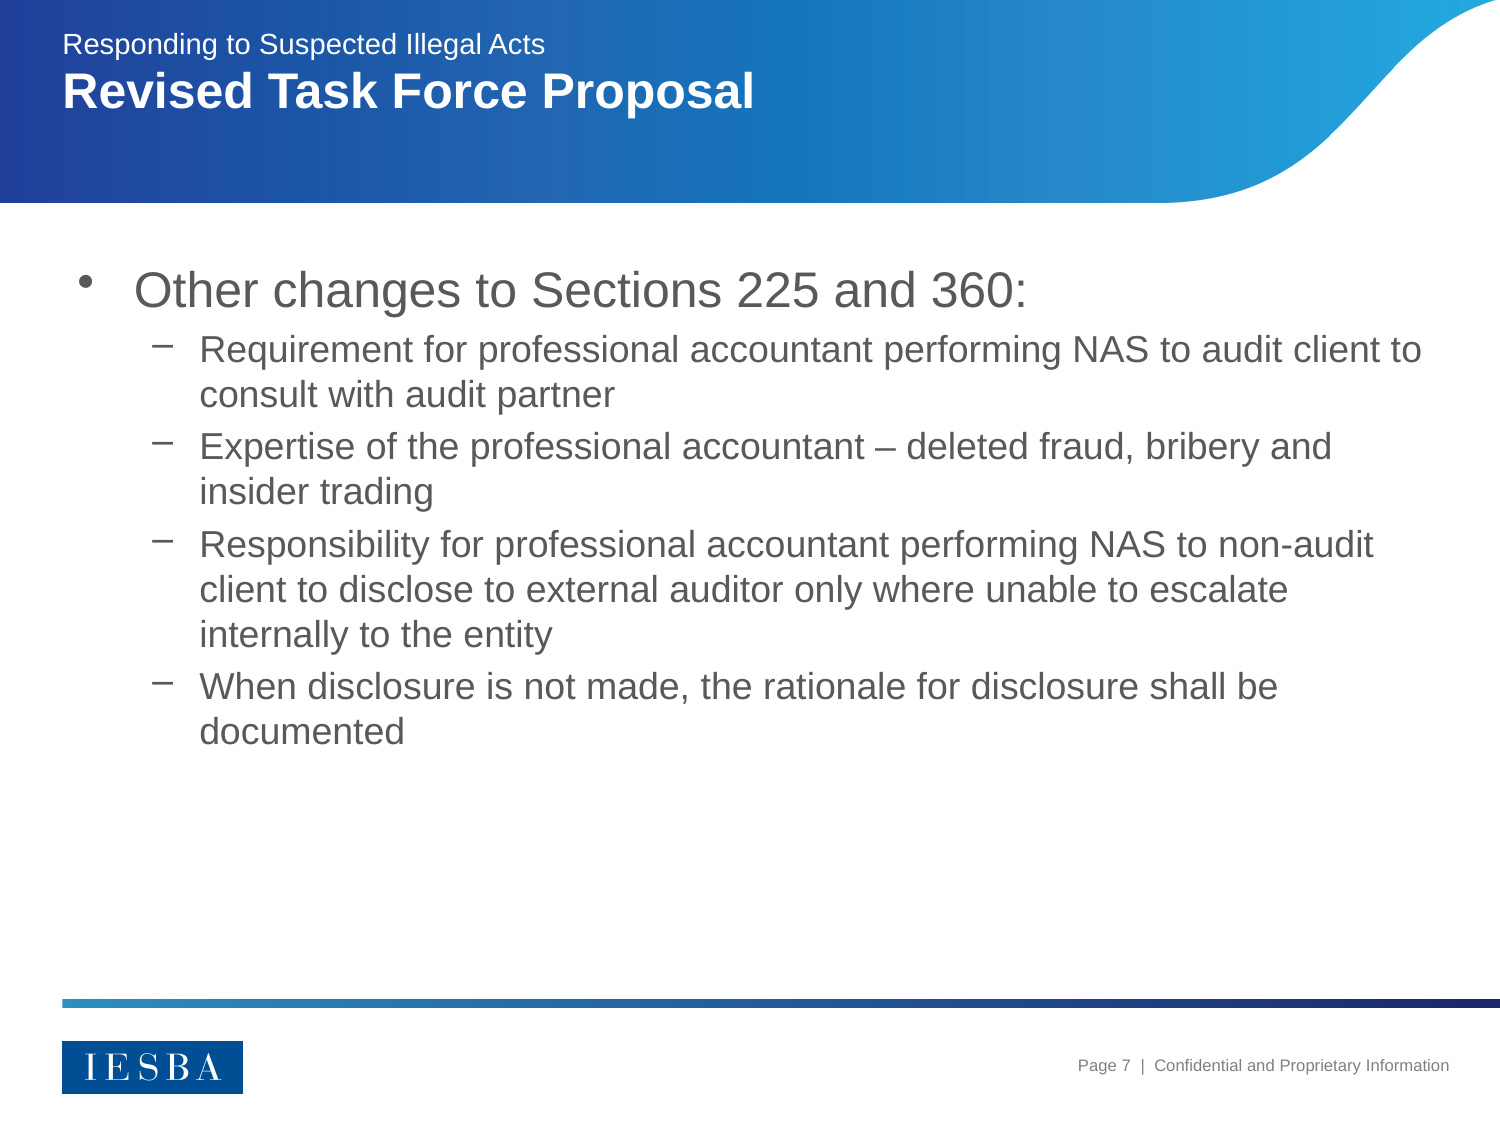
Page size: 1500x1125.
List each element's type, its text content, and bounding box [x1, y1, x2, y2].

subtitle Responding to Suspected Illegal Acts [62, 24, 638, 63]
picture [62, 1041, 243, 1094]
title Revised Task Force Proposal [62, 75, 1300, 163]
picture [0, 0, 1497, 203]
list Other changes to Sections 225 and 360: Requirement for professional accountant performing NAS to audit client to consult with audit partner Expertise of the professional accountant – deleted fraud, bribery and insider trading Responsibility for professional accountant performing NAS to non-audit client to disclose to external auditor only where unable to escalate internally to the entity When disclosure is not made, the rationale for disclosure shall be documented [62, 249, 1450, 1000]
